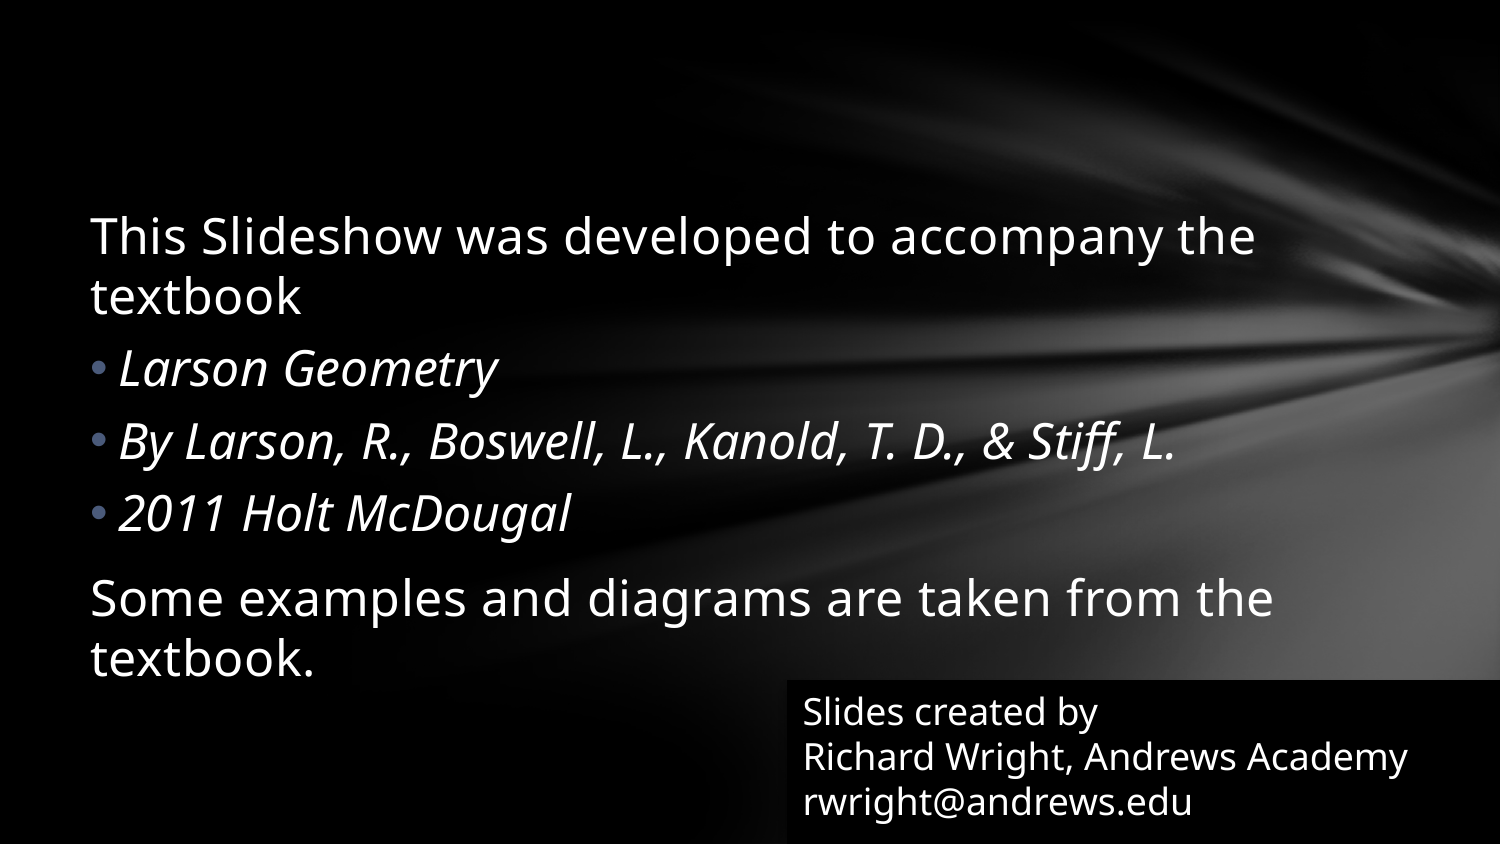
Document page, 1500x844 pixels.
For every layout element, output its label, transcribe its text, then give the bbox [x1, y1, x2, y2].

list This Slideshow was developed to accompany the textbook Larson Geometry By Larson, R., Boswell, L., Kanold, T. D., & Stiff, L. 2011 Holt McDougal Some examples and diagrams are taken from the textbook. [75, 196, 1425, 754]
text_box Slides created by Richard Wright, Andrews Academy rwright@andrews.edu [787, 680, 1500, 844]
